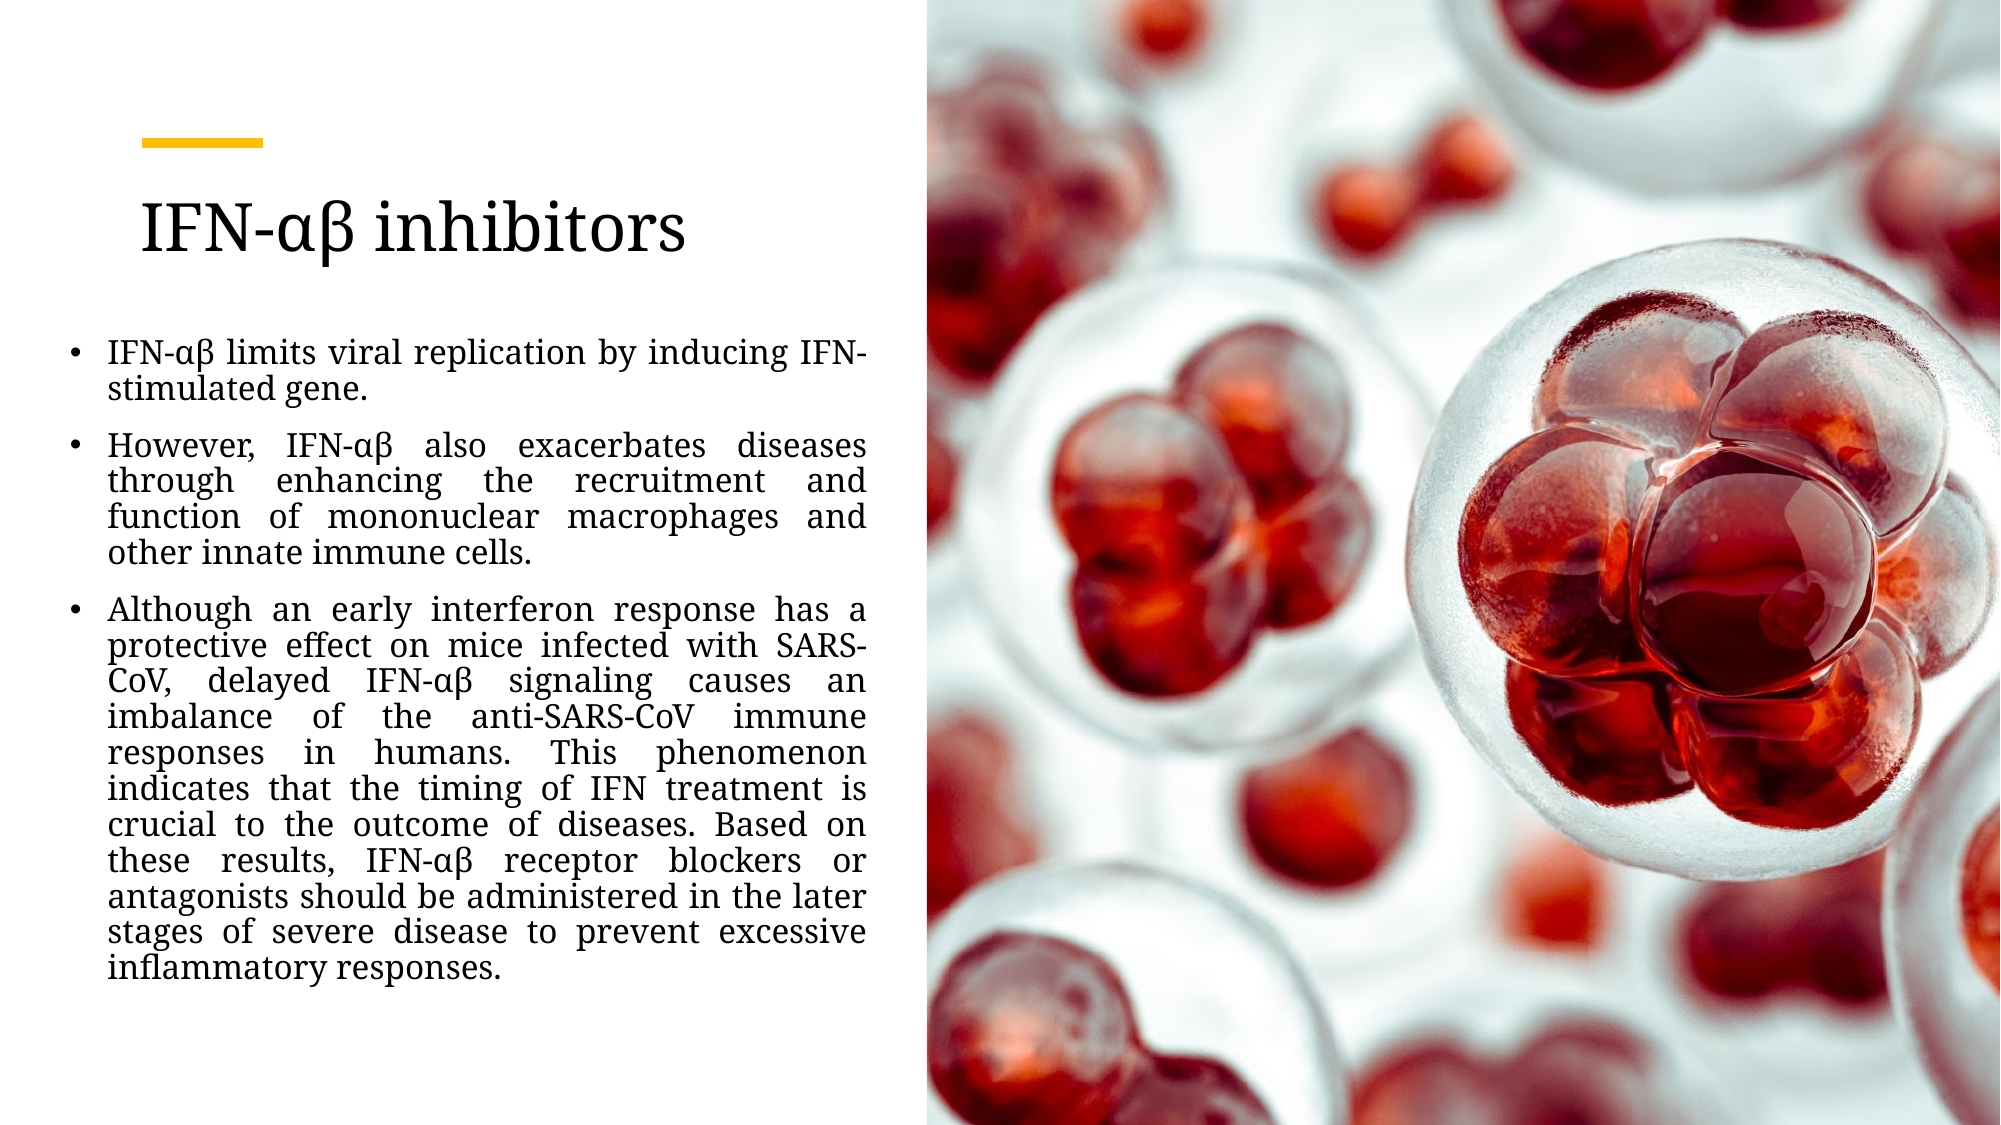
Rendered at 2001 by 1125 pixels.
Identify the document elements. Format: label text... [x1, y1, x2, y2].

picture [926, 0, 2000, 1125]
title IFN-αβ inhibitors [125, 186, 796, 328]
list IFN-αβ limits viral replication by inducing IFN-stimulated gene. However, IFN-αβ also exacerbates diseases through enhancing the recruitment and function of mononuclear macrophages and other innate immune cells. Although an early interferon response has a protective effect on mice infected with SARS-CoV, delayed IFN-αβ signaling causes an imbalance of the anti-SARS-CoV immune responses in humans. This phenomenon indicates that the timing of IFN treatment is crucial to the outcome of diseases. Based on these results, IFN-αβ receptor blockers or antagonists should be administered in the later stages of severe disease to prevent excessive inflammatory responses. [54, 328, 884, 1104]
